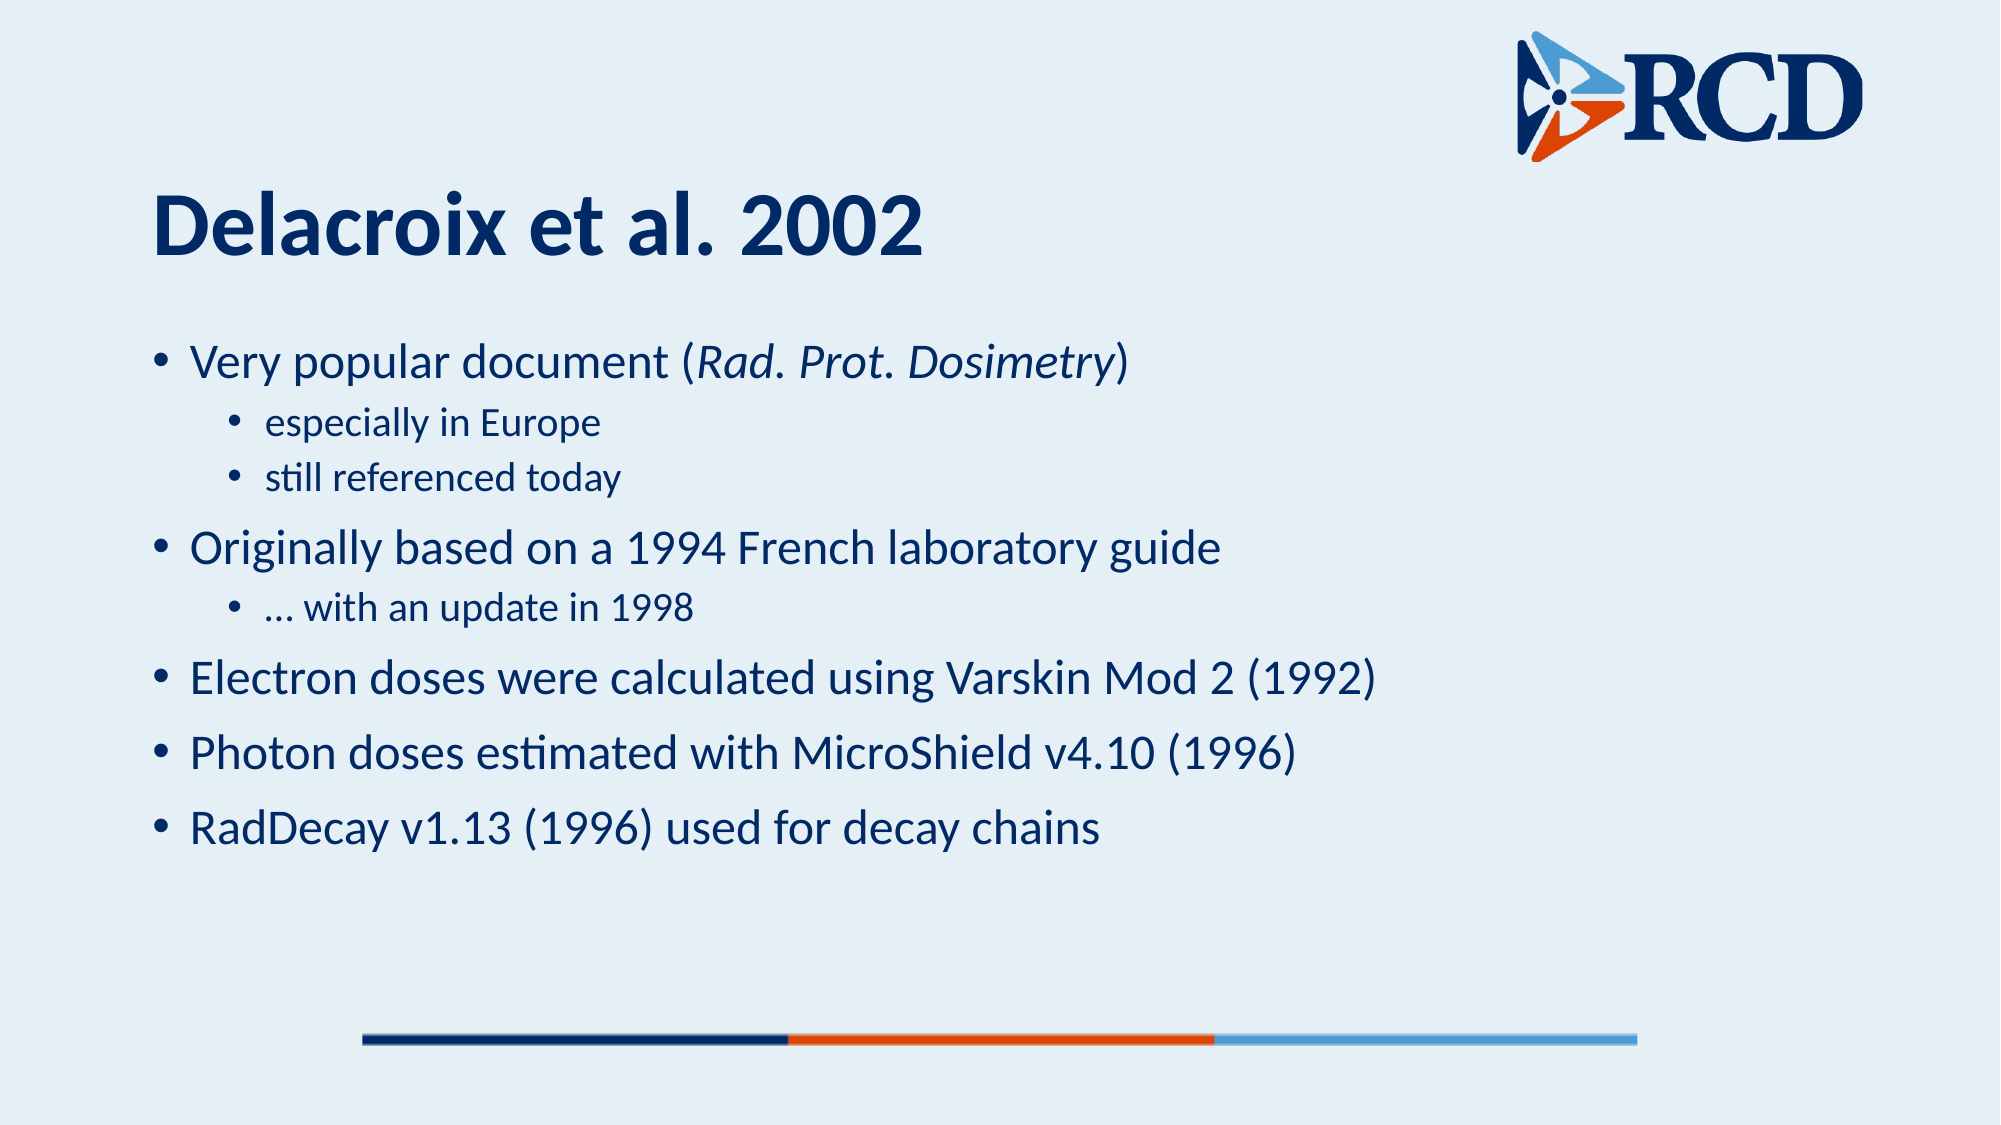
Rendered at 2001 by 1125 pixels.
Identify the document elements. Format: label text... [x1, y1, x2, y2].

title Delacroix et al. 2002 [137, 143, 1863, 309]
list Very popular document (Rad. Prot. Dosimetry) especially in Europe still referenced today Originally based on a 1994 French laboratory guide … with an update in 1998 Electron doses were calculated using Varskin Mod 2 (1992) Photon doses estimated with MicroShield v4.10 (1996) RadDecay v1.13 (1996) used for decay chains [137, 328, 1863, 1014]
